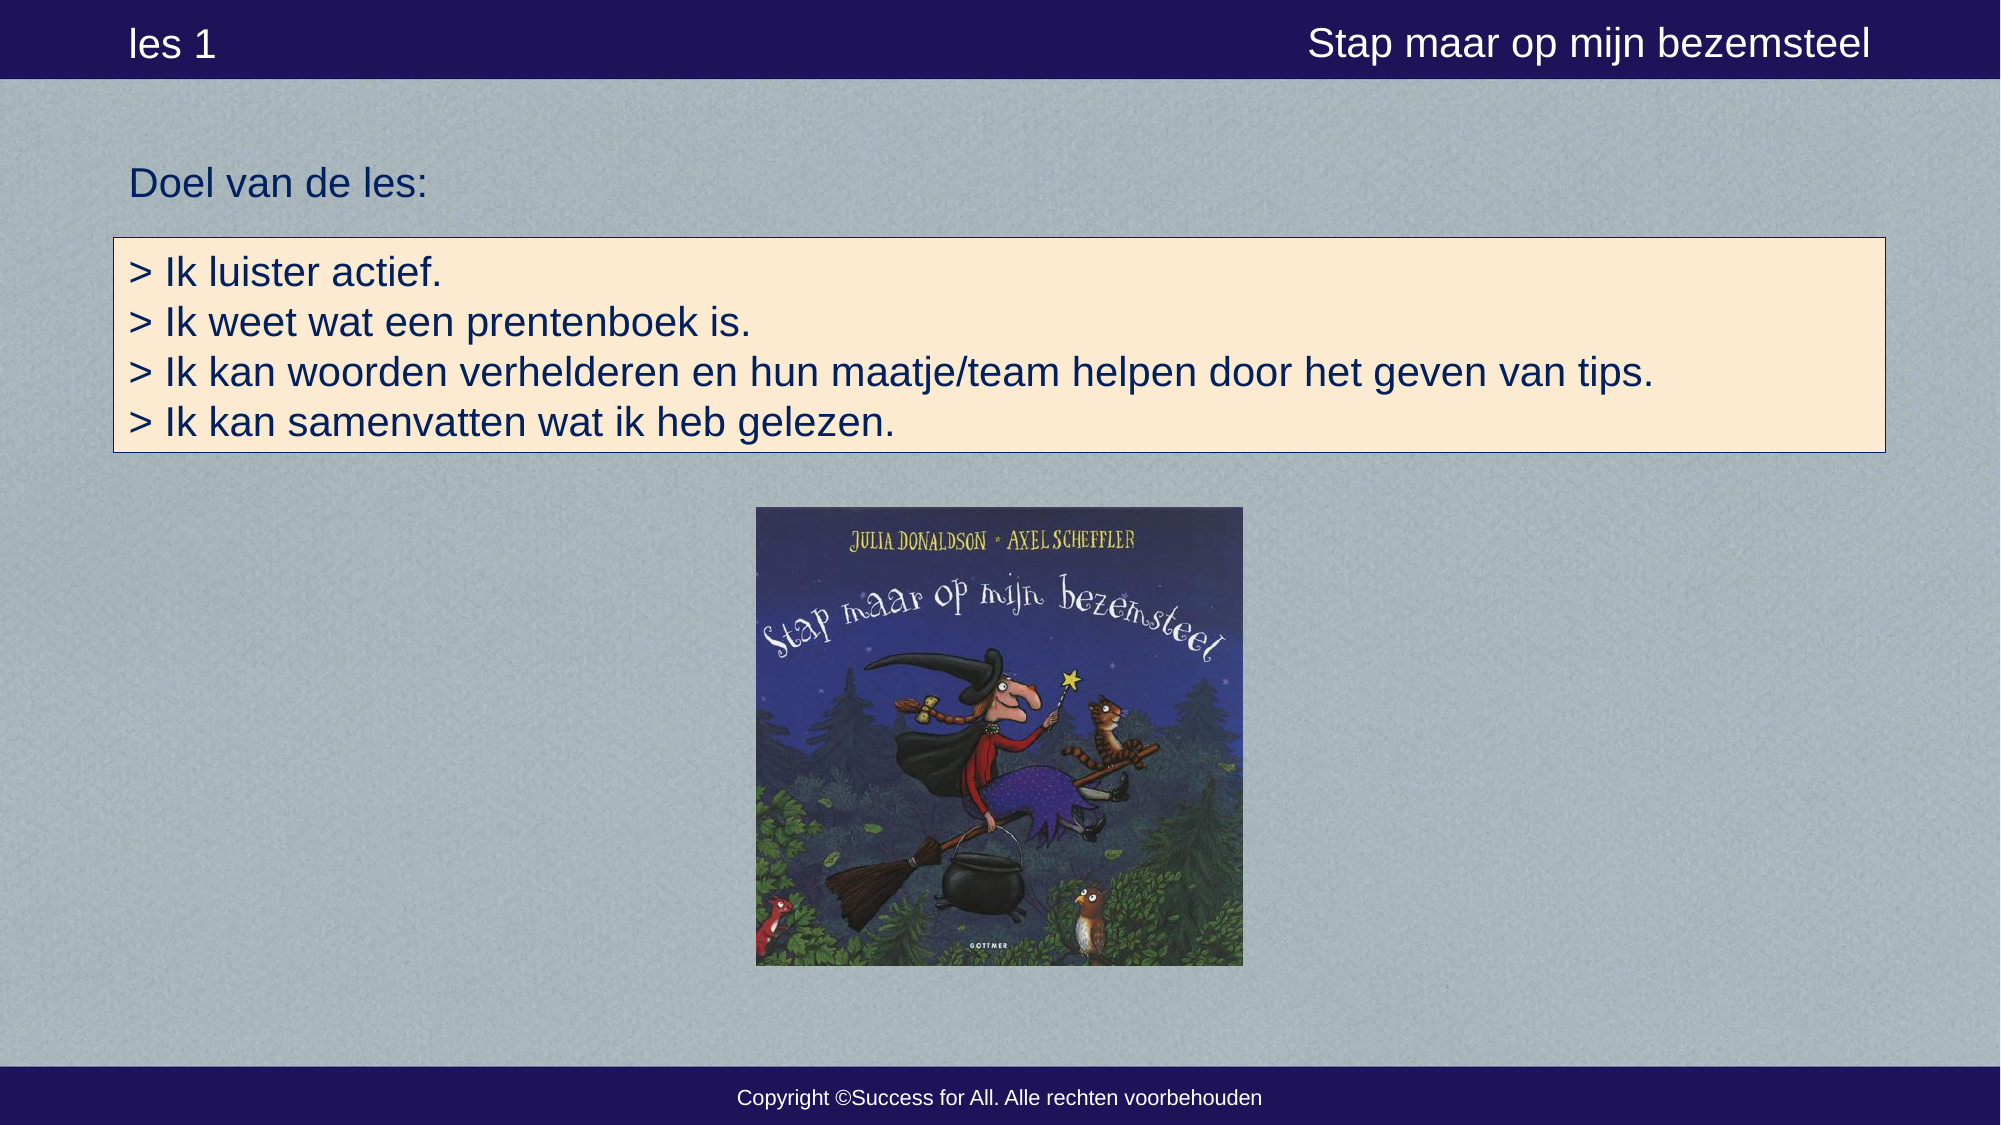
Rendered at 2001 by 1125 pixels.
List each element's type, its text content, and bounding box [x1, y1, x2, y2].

text_box Doel van de les: [113, 148, 1635, 214]
text_box les 1 [114, 9, 354, 75]
text_box Copyright ©Success for All. Alle rechten voorbehouden [0, 1076, 2000, 1125]
picture [0, 0, 2001, 1125]
text_box > Ik luister actief. > Ik weet wat een prentenboek is. > Ik kan woorden verhelderen en hun maatje/team helpen door het geven van tips. > Ik kan samenvatten wat ik heb gelezen. [113, 237, 1886, 453]
text_box Stap maar op mijn bezemsteel [999, 8, 1886, 73]
